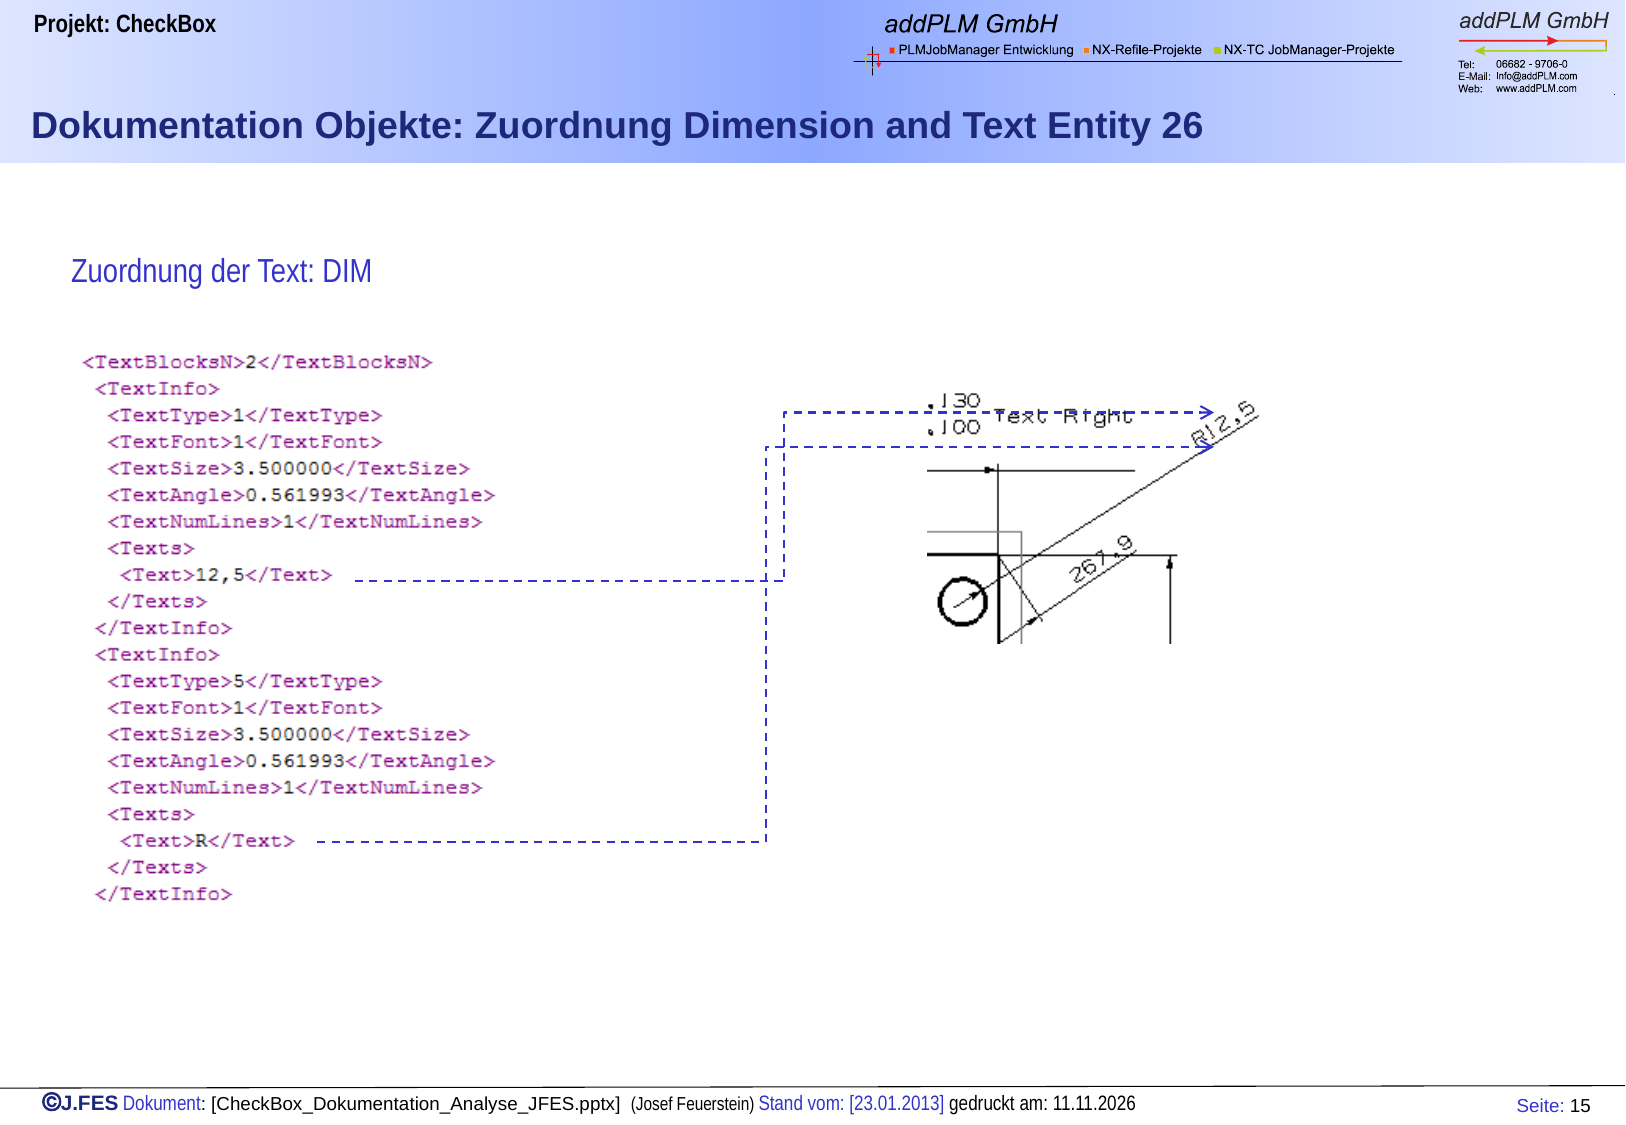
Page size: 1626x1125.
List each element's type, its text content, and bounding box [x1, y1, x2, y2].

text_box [354, 412, 1215, 446]
title Dokumentation Objekte: Zuordnung Dimension and Text Entity 26 [30, 73, 1600, 138]
text_box Zuordnung der Text: DIM [56, 242, 1498, 297]
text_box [316, 446, 1215, 843]
picture [927, 377, 1270, 644]
picture [56, 348, 530, 909]
